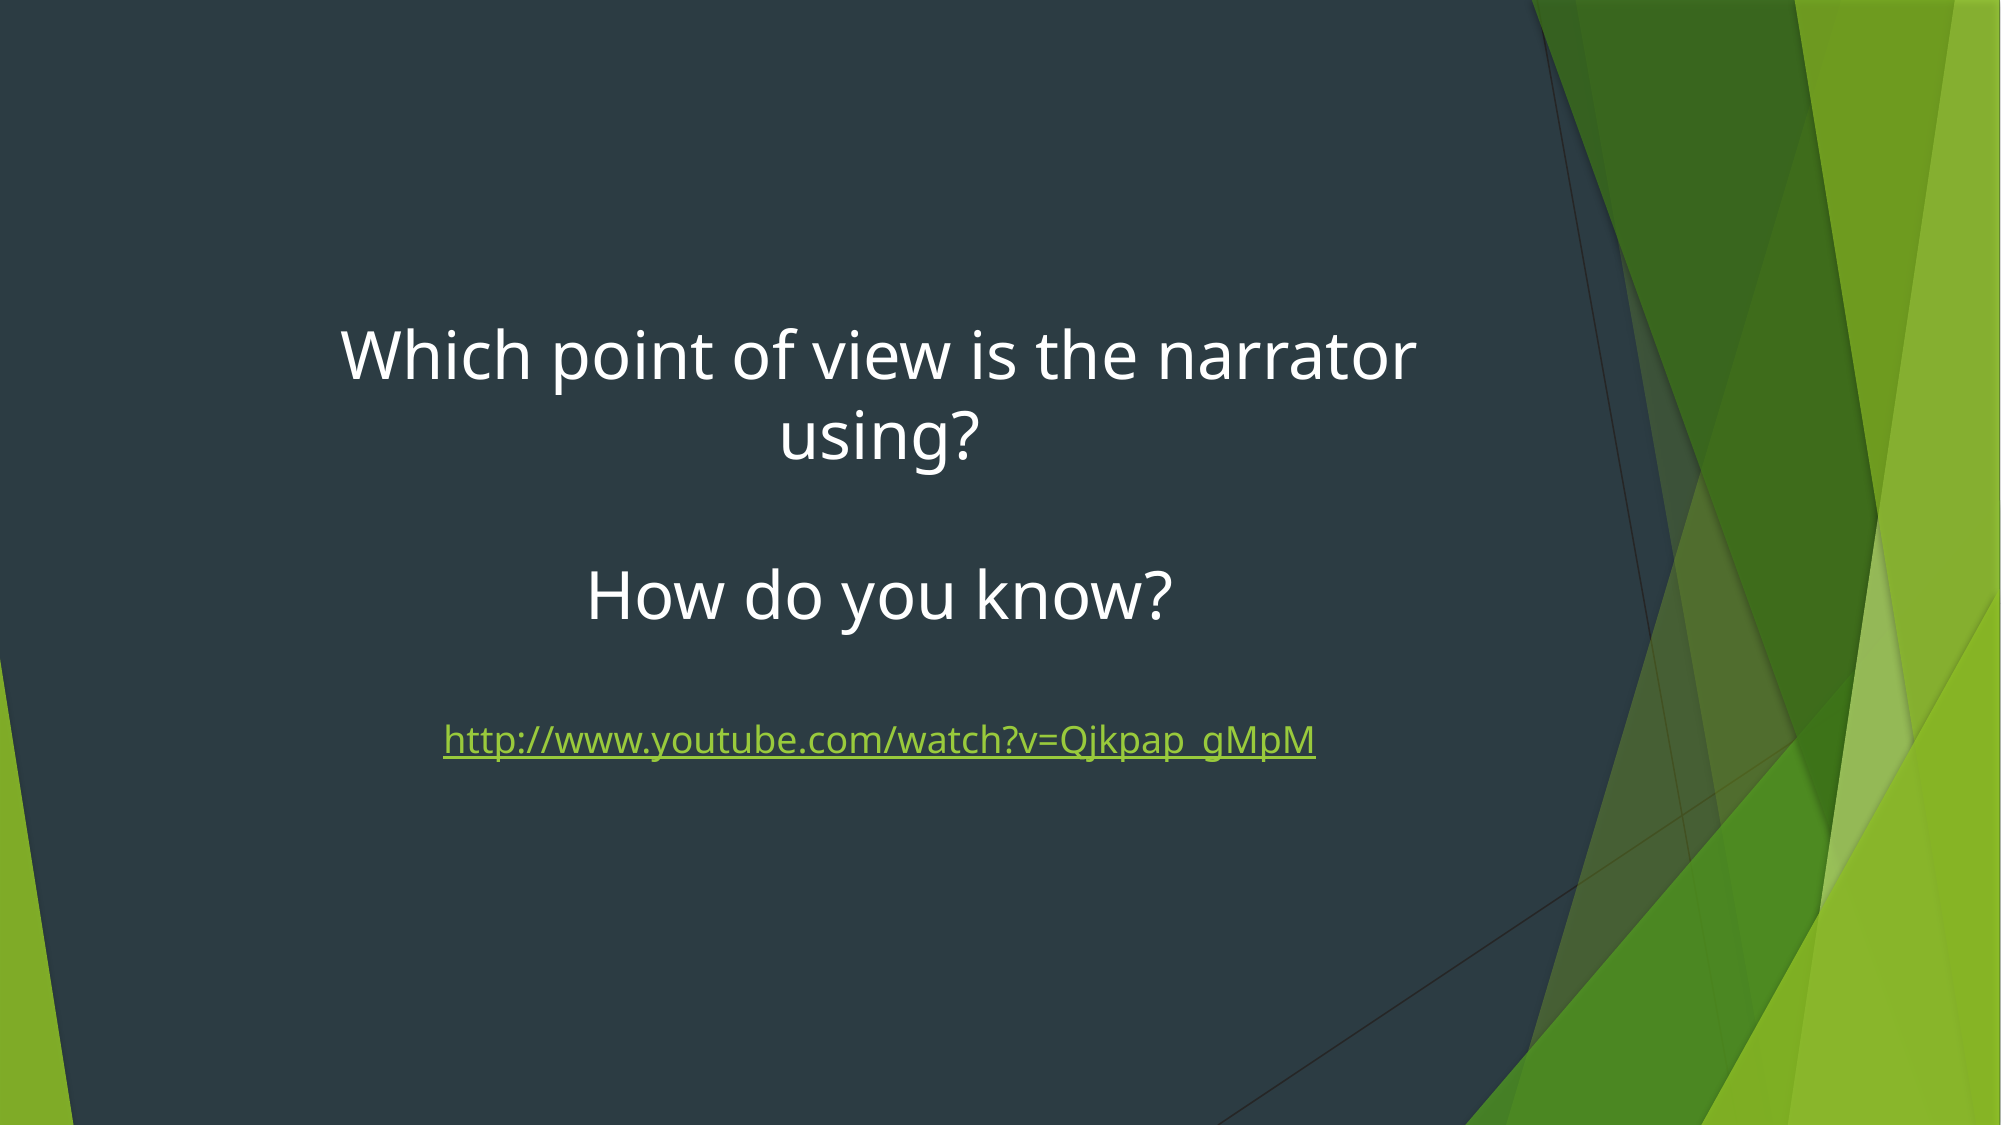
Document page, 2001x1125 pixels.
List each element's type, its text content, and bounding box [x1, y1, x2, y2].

text_box http://www.youtube.com/watch?v=Qjkpap_gMpM [428, 708, 1332, 820]
text_box Which point of view is the narrator using? How do you know? [218, 305, 1541, 641]
